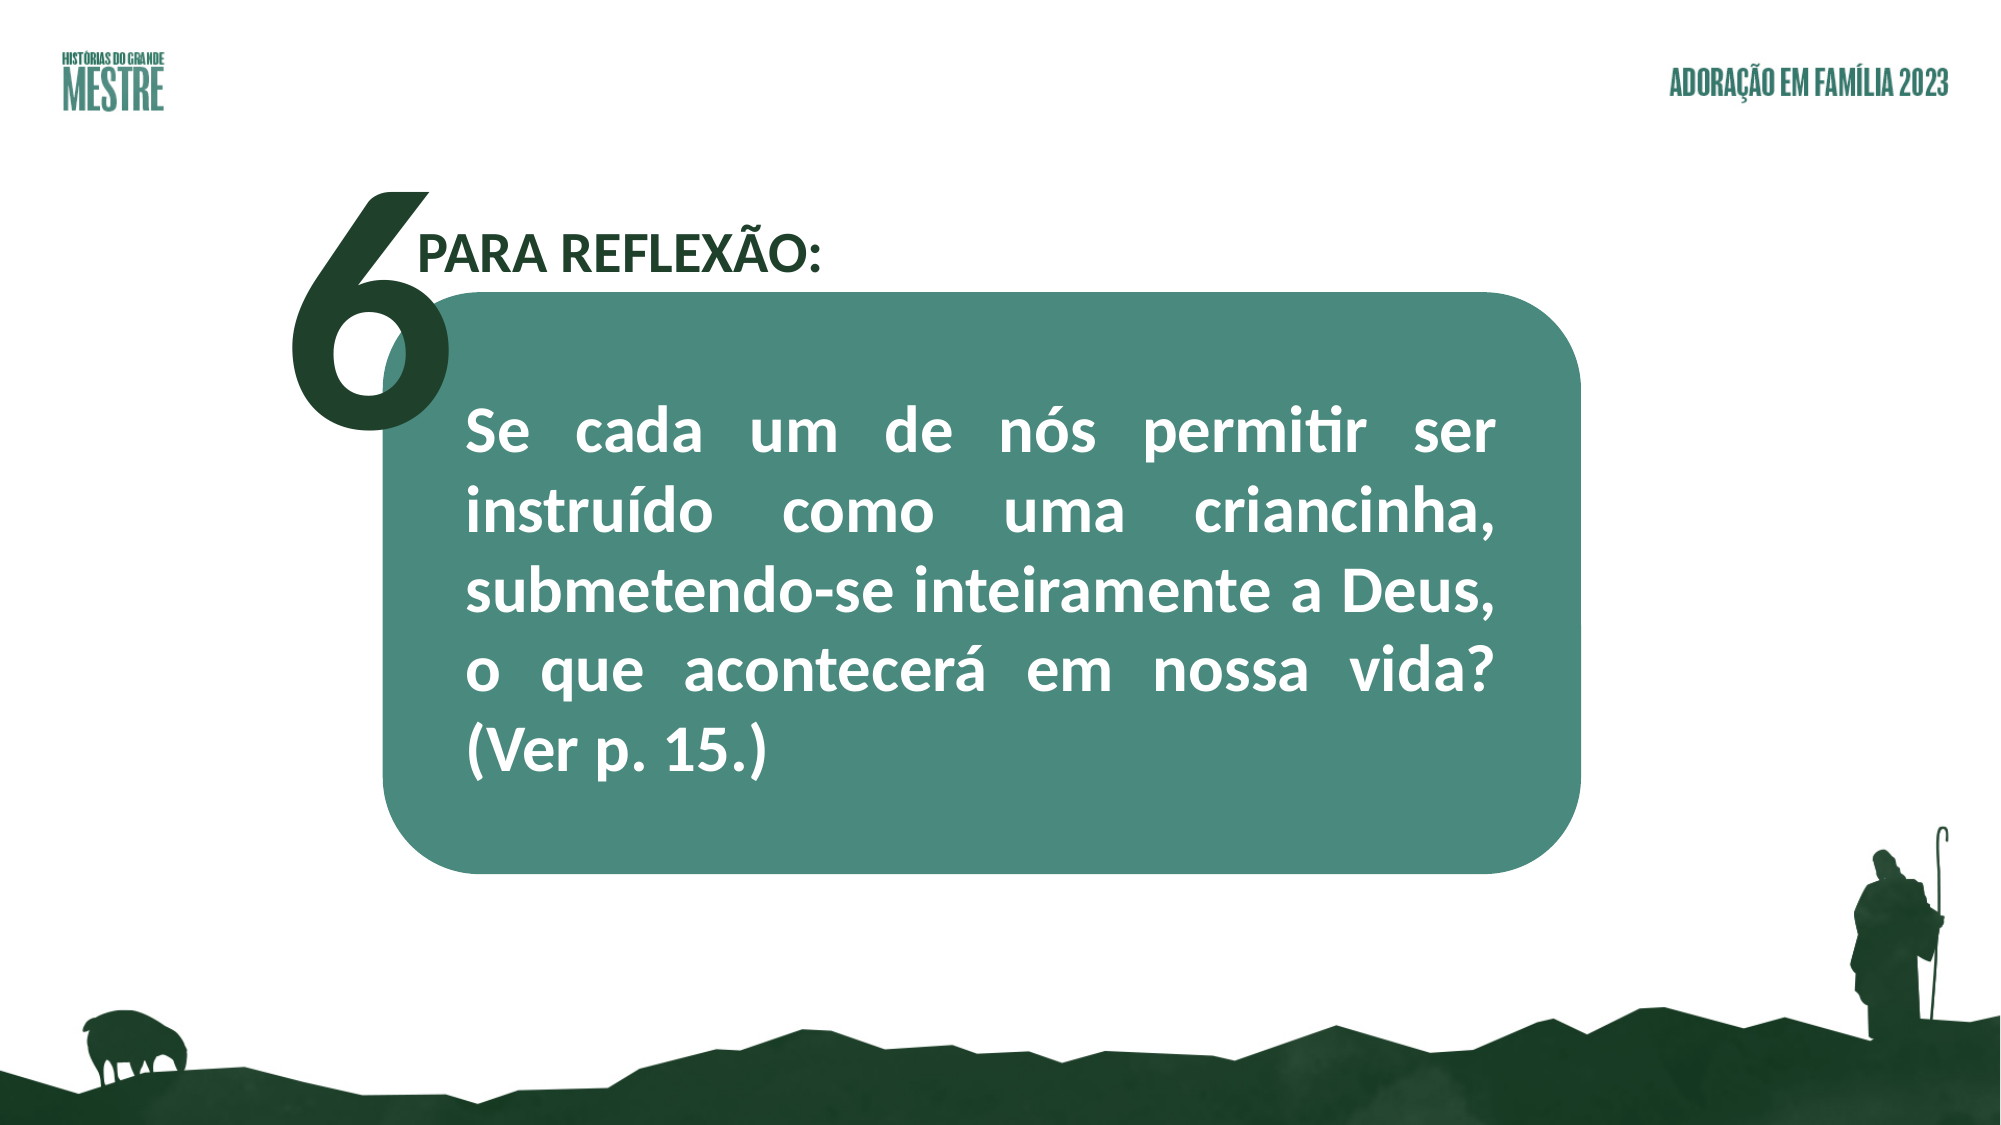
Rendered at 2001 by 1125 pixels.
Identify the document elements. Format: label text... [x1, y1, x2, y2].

text_box [381, 291, 1583, 876]
picture [0, 0, 2001, 1125]
text_box Se cada um de nós permitir ser instruído como uma criancinha, submetendo-se inteiramente a Deus, o que acontecerá em nossa vida? (Ver p. 15.) [450, 378, 1513, 793]
text_box PARA REFLEXÃO: [471, 206, 880, 291]
text_box 6 [266, 75, 471, 505]
